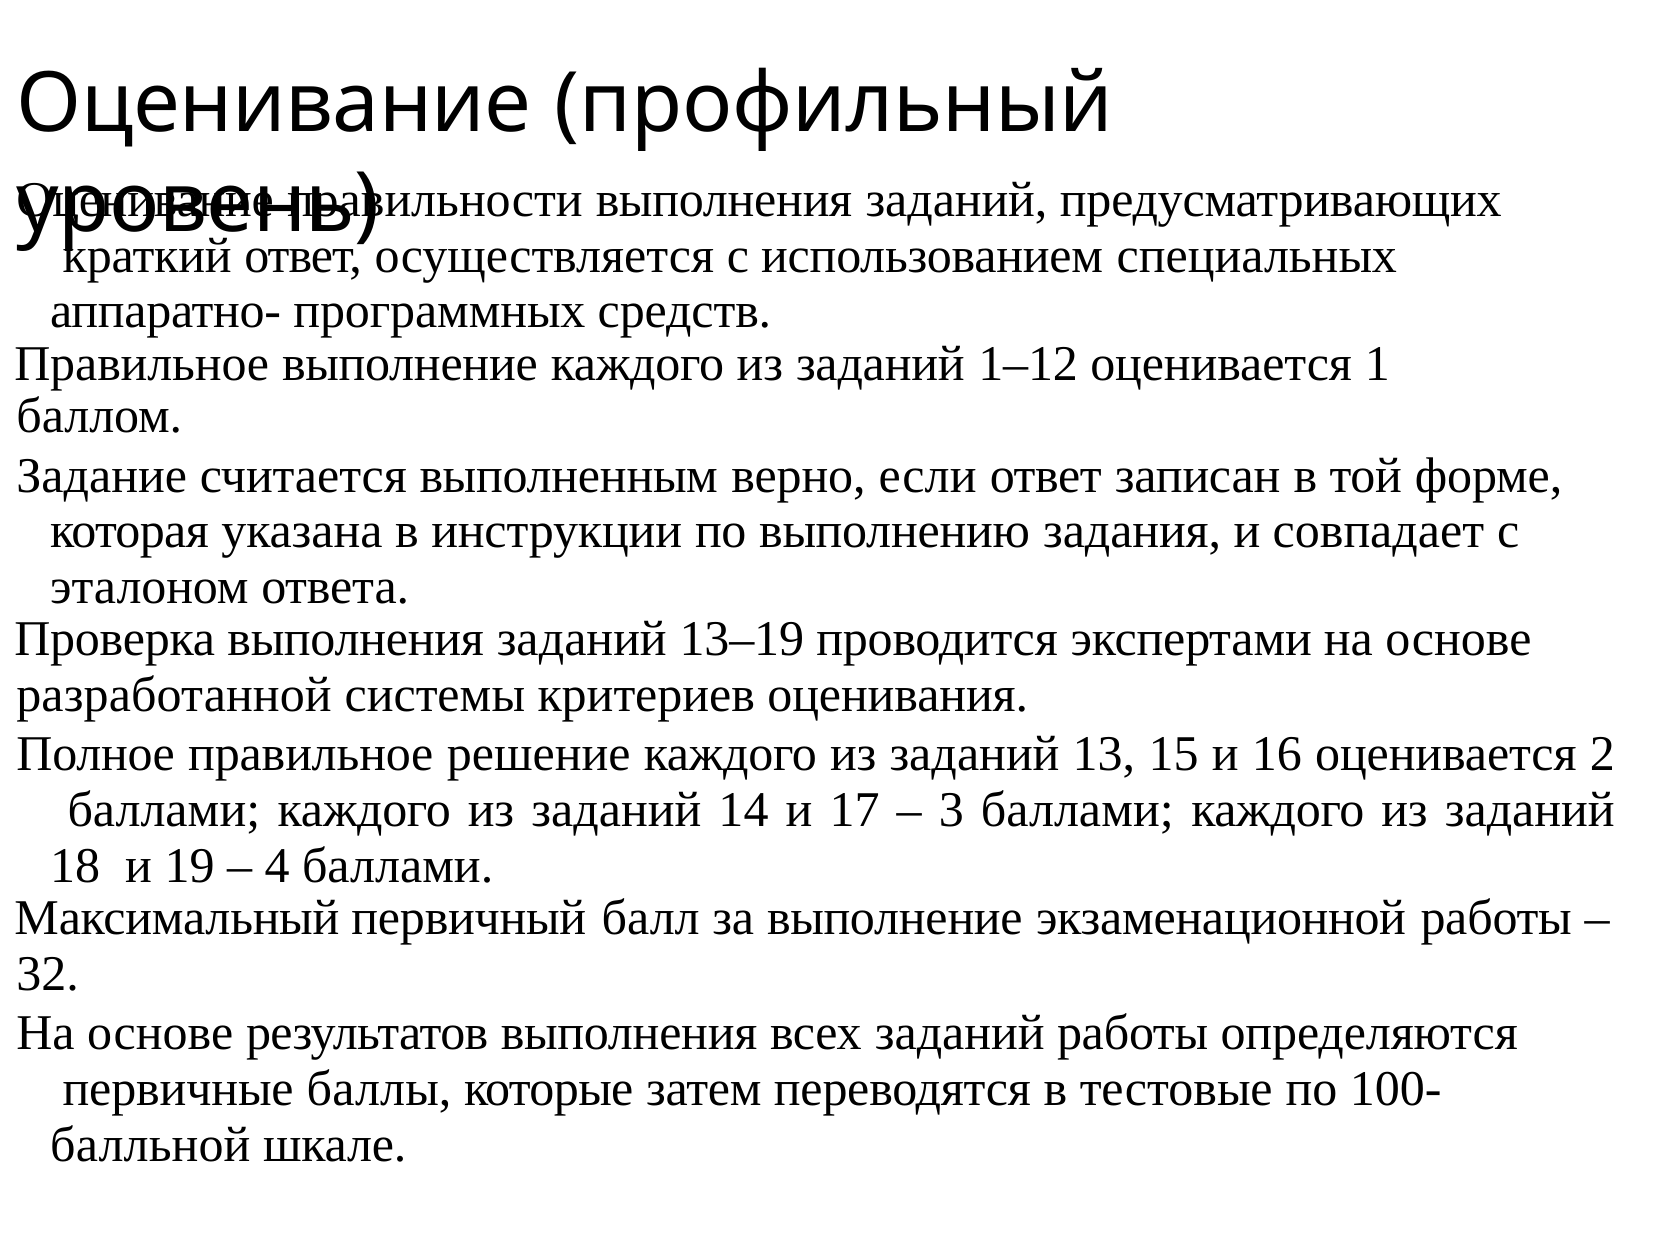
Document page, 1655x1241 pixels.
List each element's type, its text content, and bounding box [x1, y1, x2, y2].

title Оценивание (профильный уровень) [14, 45, 1410, 163]
text_box Оценивание правильности выполнения заданий, предусматривающих краткий ответ, осуществляется с использованием специальных аппаратно- программных средств. Правильное выполнение каждого из заданий 1–12 оценивается 1 баллом. Задание считается выполненным верно, если ответ записан в той форме, которая указана в инструкции по выполнению задания, и совпадает с эталоном ответа. Проверка выполнения заданий 13–19 проводится экспертами на основе разработанной системы критериев оценивания. Полное правильное решение каждого из заданий 13, 15 и 16 оценивается 2 баллами; каждого из заданий 14 и 17 – 3 баллами; каждого из заданий 18 и 19 – 4 баллами. Максимальный первичный балл за выполнение экзаменационной работы – 32. На основе результатов выполнения всех заданий работы определяются первичные баллы, которые затем переводятся в тестовые по 100- балльной шкале. [14, 163, 1621, 1172]
